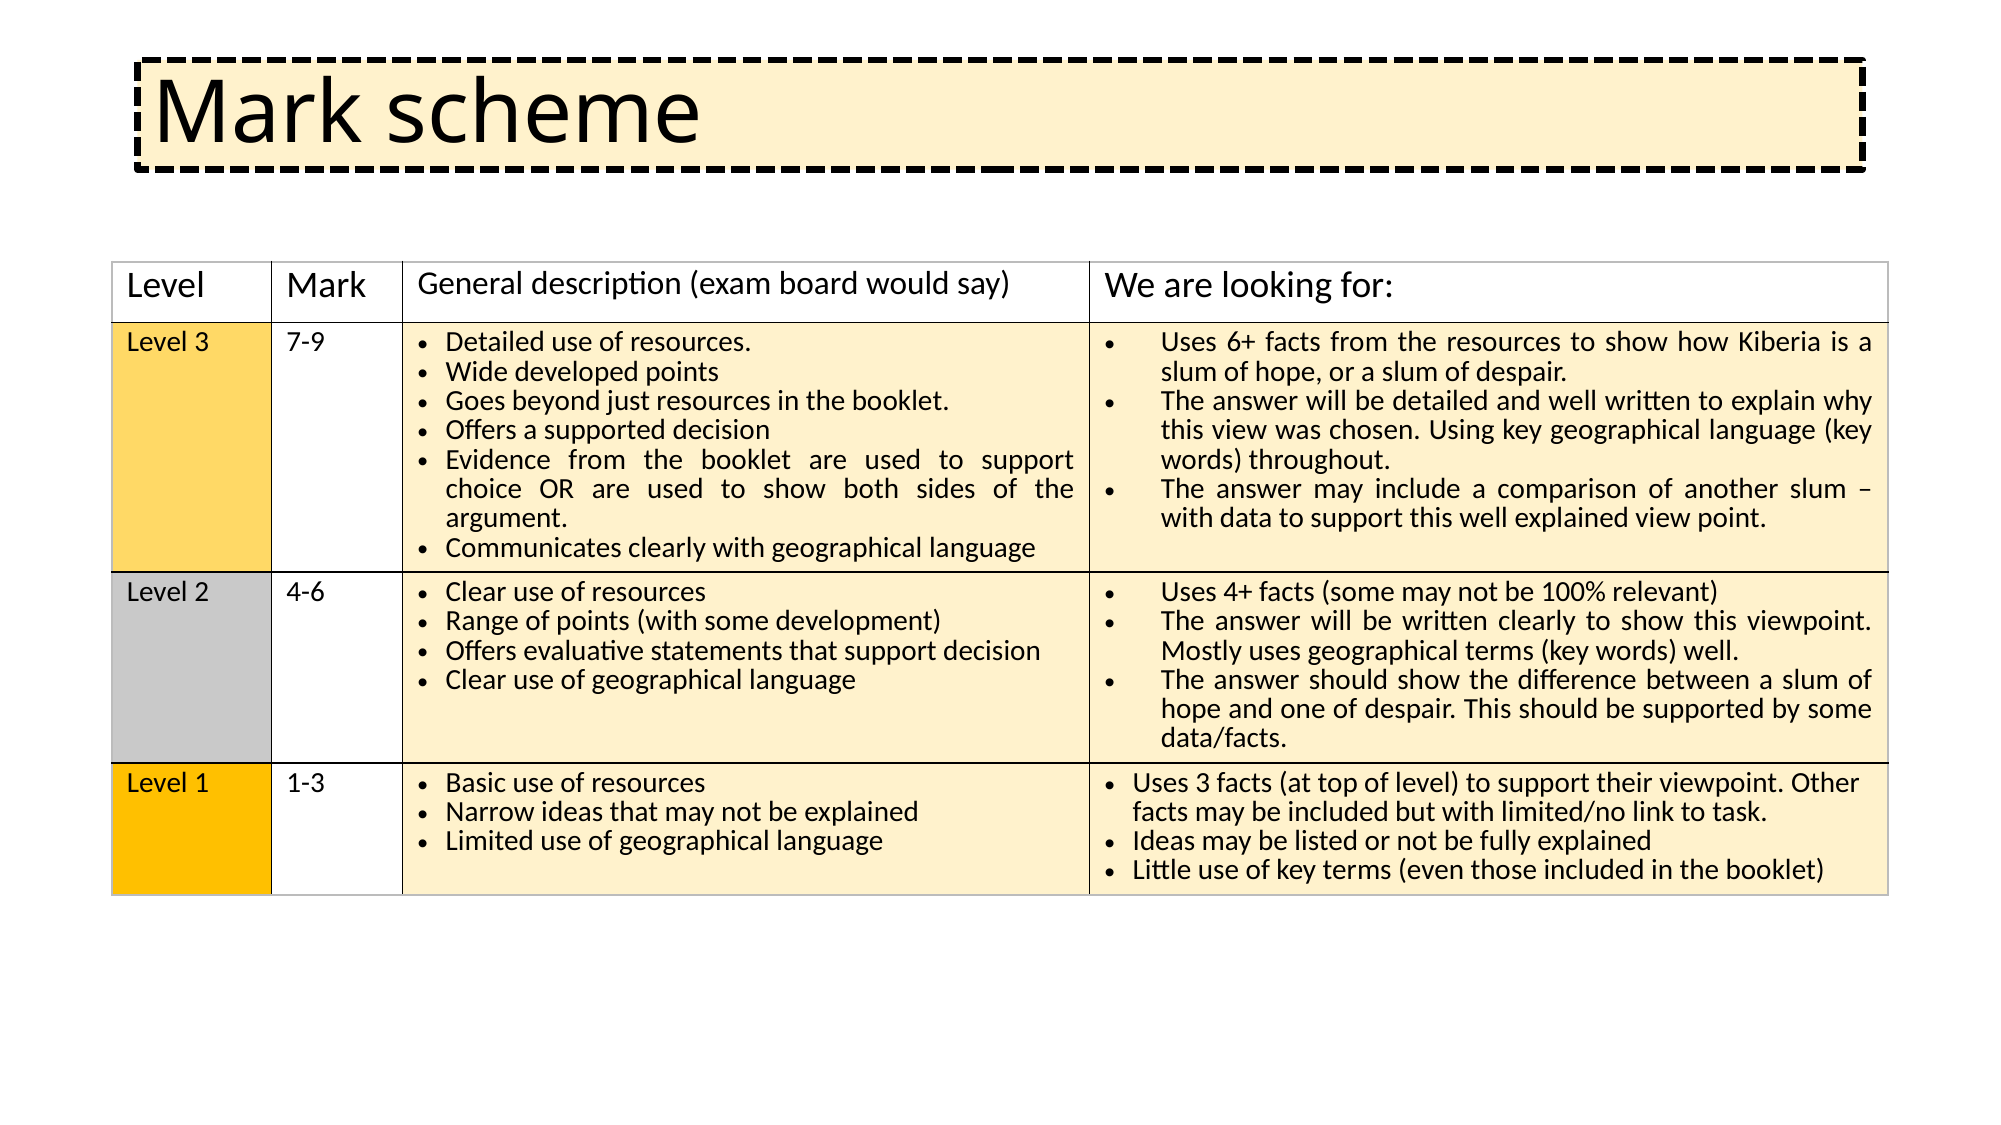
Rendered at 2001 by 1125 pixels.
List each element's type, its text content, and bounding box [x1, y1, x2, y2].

table_cell Detailed use of resources. Wide developed points Goes beyond just resources in the booklet. Offers a supported decision Evidence from the booklet are used to support choice OR are used to show both sides of the argument. Communicates clearly with geographical language [403, 323, 1089, 571]
table_header We are looking for: [1090, 263, 1887, 322]
table_cell Level 3 [113, 323, 271, 571]
table_header General description (exam board would say) [403, 263, 1089, 322]
table_cell Uses 6+ facts from the resources to show how Kiberia is a slum of hope, or a slum of despair. The answer will be detailed and well written to explain why this view was chosen. Using key geographical language (key words) throughout. The answer may include a comparison of another slum – with data to support this well explained view point. [1090, 323, 1887, 571]
table_cell Level 1 [113, 764, 271, 894]
table_header Level [113, 263, 271, 322]
table_cell Uses 3 facts (at top of level) to support their viewpoint. Other facts may be included but with limited/no link to task. Ideas may be listed or not be fully explained Little use of key terms (even those included in the booklet) [1090, 764, 1887, 894]
table_header Mark [272, 263, 402, 322]
title Mark scheme [137, 59, 1863, 170]
table_cell 1-3 [272, 764, 402, 894]
table_cell 4-6 [272, 573, 402, 762]
table_cell Level 2 [113, 573, 271, 762]
table_cell Clear use of resources Range of points (with some development) Offers evaluative statements that support decision Clear use of geographical language [403, 573, 1089, 762]
table_cell Uses 4+ facts (some may not be 100% relevant) The answer will be written clearly to show this viewpoint. Mostly uses geographical terms (key words) well. The answer should show the difference between a slum of hope and one of despair. This should be supported by some data/facts. [1090, 573, 1887, 762]
table_cell Basic use of resources Narrow ideas that may not be explained Limited use of geographical language [403, 764, 1089, 894]
table_cell 7-9 [272, 323, 402, 571]
